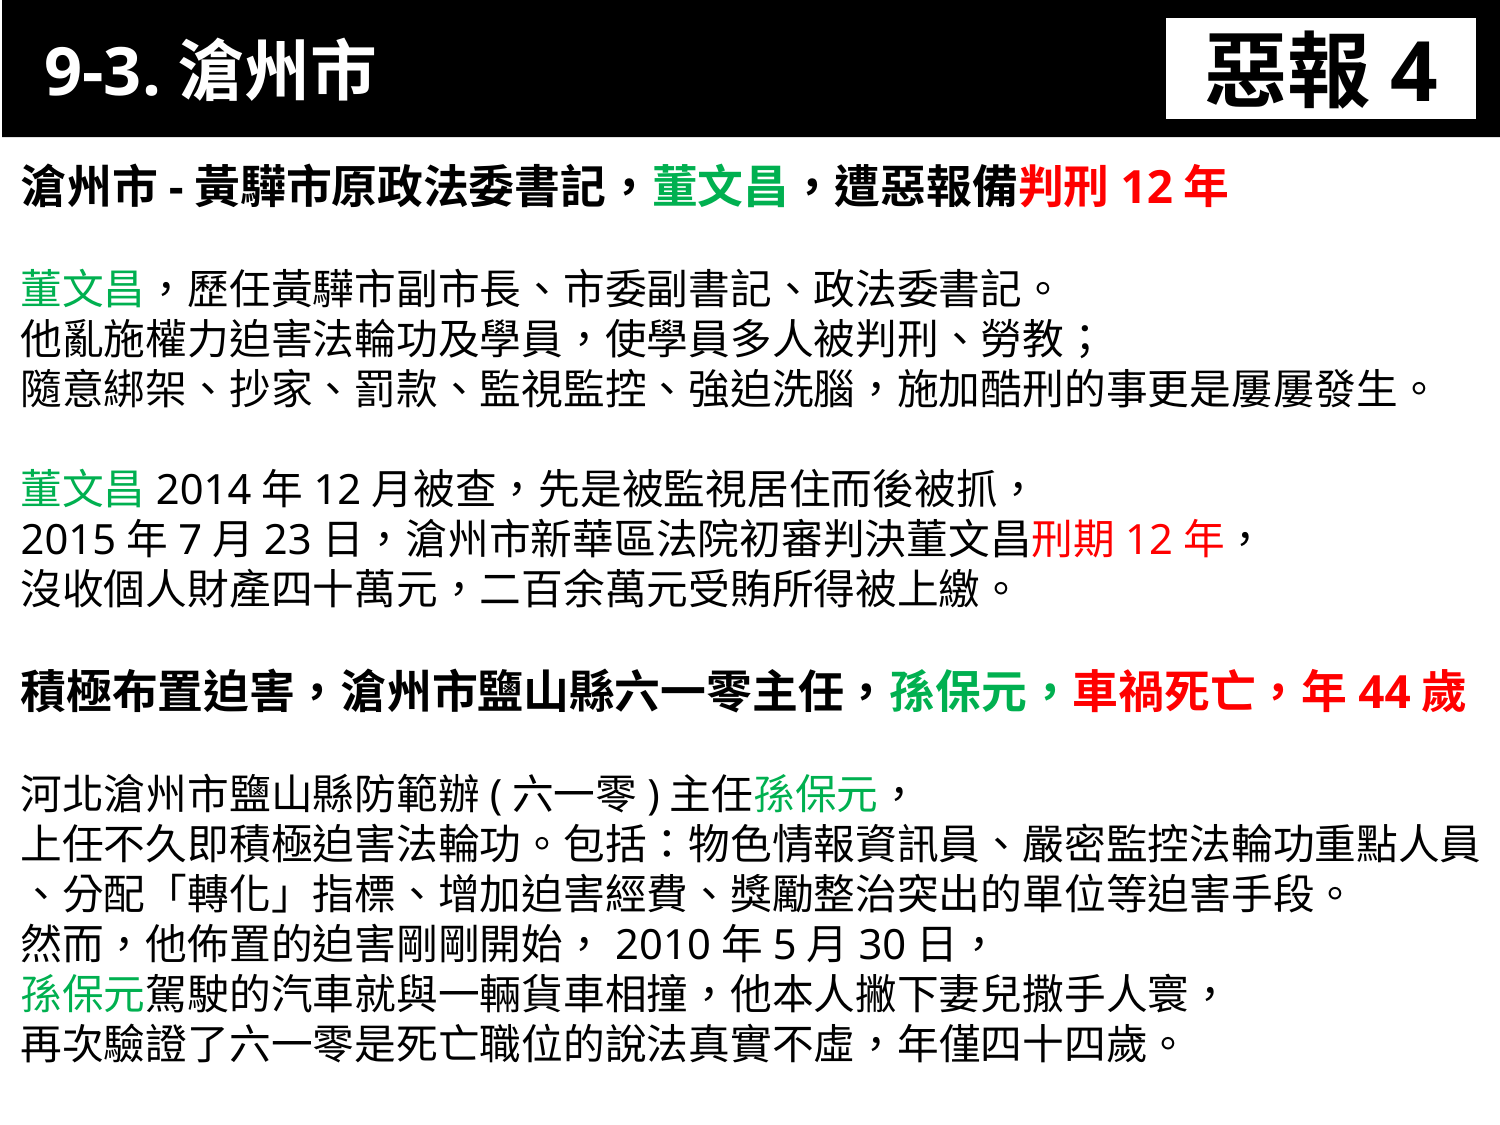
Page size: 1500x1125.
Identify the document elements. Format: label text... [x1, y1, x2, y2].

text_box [1, 0, 1500, 138]
text_box 滄州市-黃驊市原政法委書記，董文昌，遭惡報備判刑12年 董文昌，歷任黃驊市副市長、市委副書記、政法委書記。 他亂施權力迫害法輪功及學員，使學員多人被判刑、勞教； 隨意綁架、抄家、罰款、監視監控、強迫洗腦，施加酷刑的事更是屢屢發生。 董文昌2014年12月被查，先是被監視居住而後被抓， 2015年7月23日，滄州市新華區法院初審判決董文昌刑期12年， 沒收個人財產四十萬元，二百余萬元受賄所得被上繳。 積極布置迫害，滄州市鹽山縣六一零主任，孫保元，車禍死亡，年44歲 河北滄州市鹽山縣防範辦(六一零)主任孫保元， 上任不久即積極迫害法輪功。包括：物色情報資訊員、嚴密監控法輪功重點人員 、分配「轉化」指標、增加迫害經費、獎勵整治突出的單位等迫害手段。 然而，他佈置的迫害剛剛開始，2010年5月30日， 孫保元駕駛的汽車就與一輛貨車相撞，他本人撇下妻兒撒手人寰， 再次驗證了六一零是死亡職位的說法真實不虛，年僅四十四歲。 [5, 149, 1500, 1075]
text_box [1163, 10, 1479, 127]
